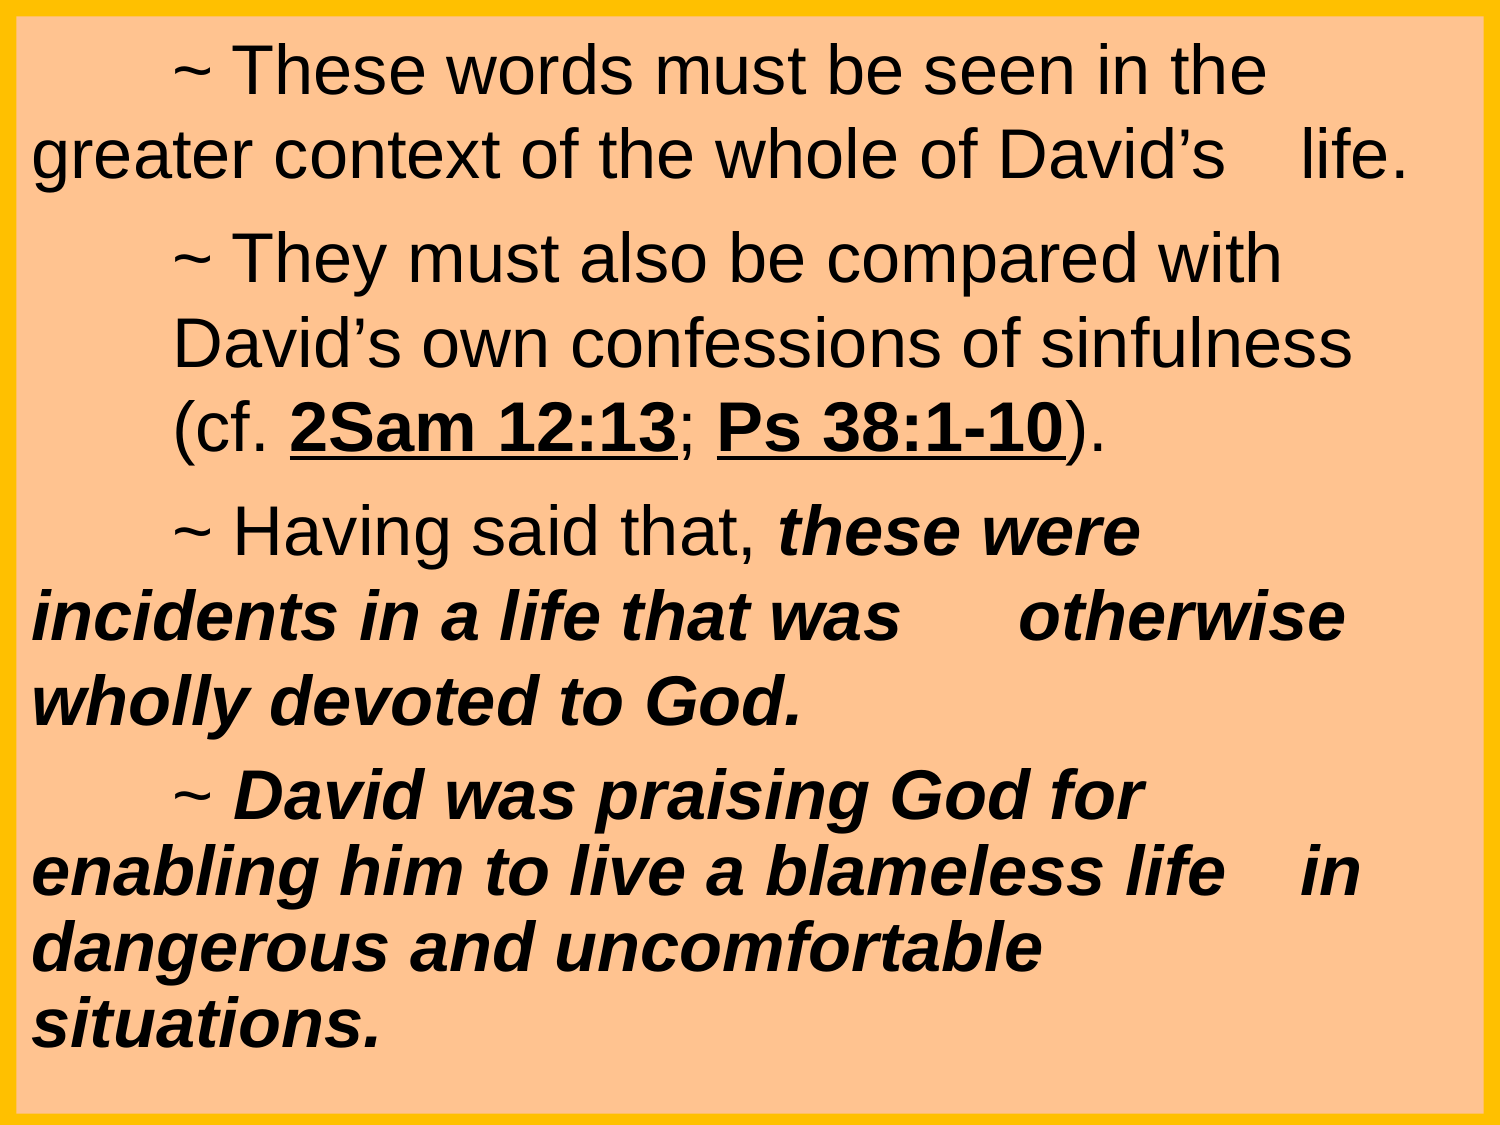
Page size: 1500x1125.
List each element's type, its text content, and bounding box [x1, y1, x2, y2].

subtitle ~ These words must be seen in the greater context of the whole of David’s life. ~ They must also be compared with David’s own confessions of sinfulness (cf. 2Sam 12:13; Ps 38:1-10). ~ Having said that, these were incidents in a life that was otherwise wholly devoted to God. ~ David was praising God for enabling him to live a blameless life in dangerous and uncomfortable situations. [16, 16, 1484, 1114]
